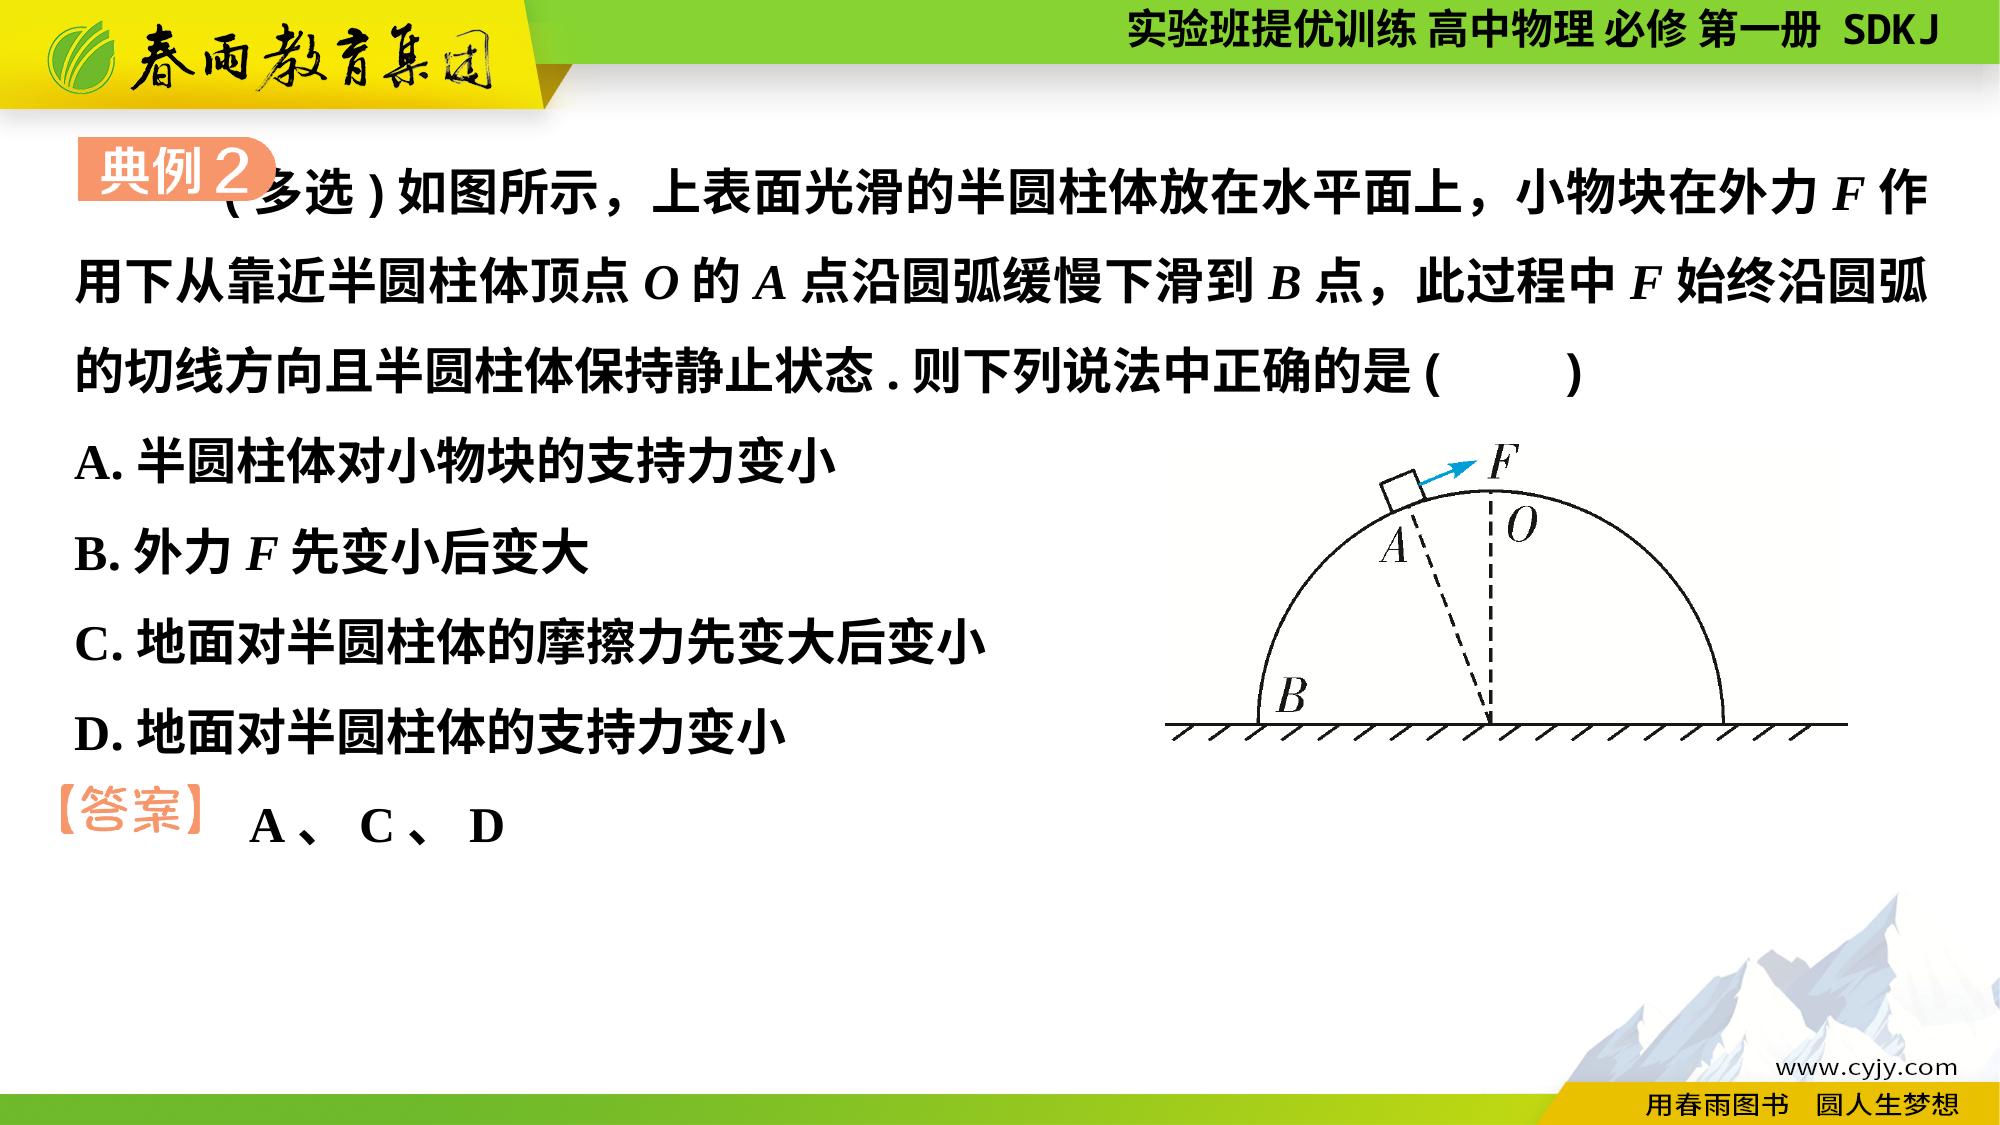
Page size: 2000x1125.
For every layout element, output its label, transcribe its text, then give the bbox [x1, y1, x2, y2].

text_box A、C、D [59, 754, 1944, 860]
list (多选)如图所示，上表面光滑的半圆柱体放在水平面上，小物块在外力F作用下从靠近半圆柱体顶点O的A点沿圆弧缓慢下滑到B点，此过程中F始终沿圆弧的切线方向且半圆柱体保持静止状态.则下列说法中正确的是( ) A.半圆柱体对小物块的支持力变小 B.外力F先变小后变大 C.地面对半圆柱体的摩擦力先变大后变小 D.地面对半圆柱体的支持力变小 [59, 122, 1944, 754]
picture [0, 0, 2000, 1125]
